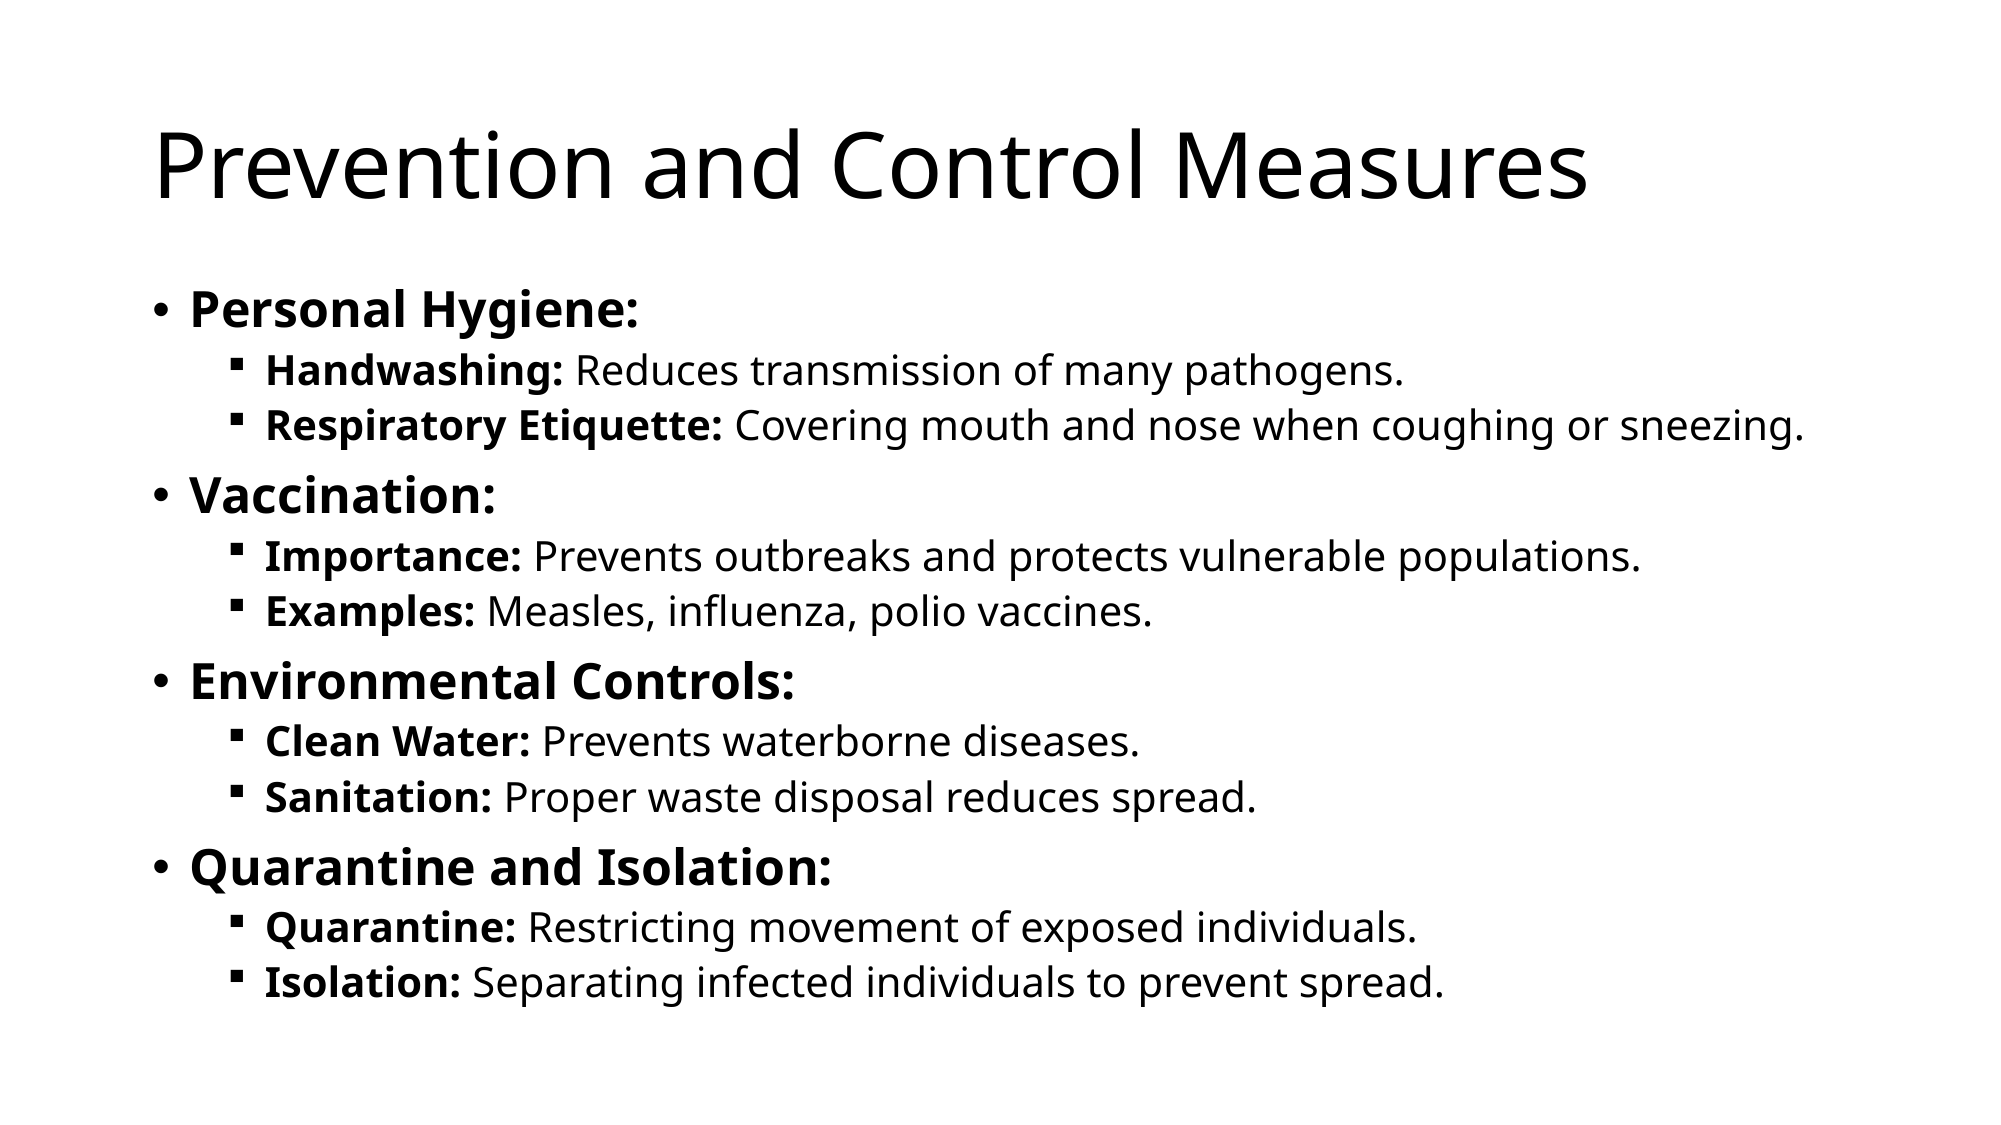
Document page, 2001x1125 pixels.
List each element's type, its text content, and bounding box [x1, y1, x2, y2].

list Personal Hygiene: Handwashing: Reduces transmission of many pathogens. Respiratory Etiquette: Covering mouth and nose when coughing or sneezing. Vaccination: Importance: Prevents outbreaks and protects vulnerable populations. Examples: Measles, influenza, polio vaccines. Environmental Controls: Clean Water: Prevents waterborne diseases. Sanitation: Proper waste disposal reduces spread. Quarantine and Isolation: Quarantine: Restricting movement of exposed individuals. Isolation: Separating infected individuals to prevent spread. [137, 277, 1863, 1026]
title Prevention and Control Measures [137, 59, 1863, 277]
